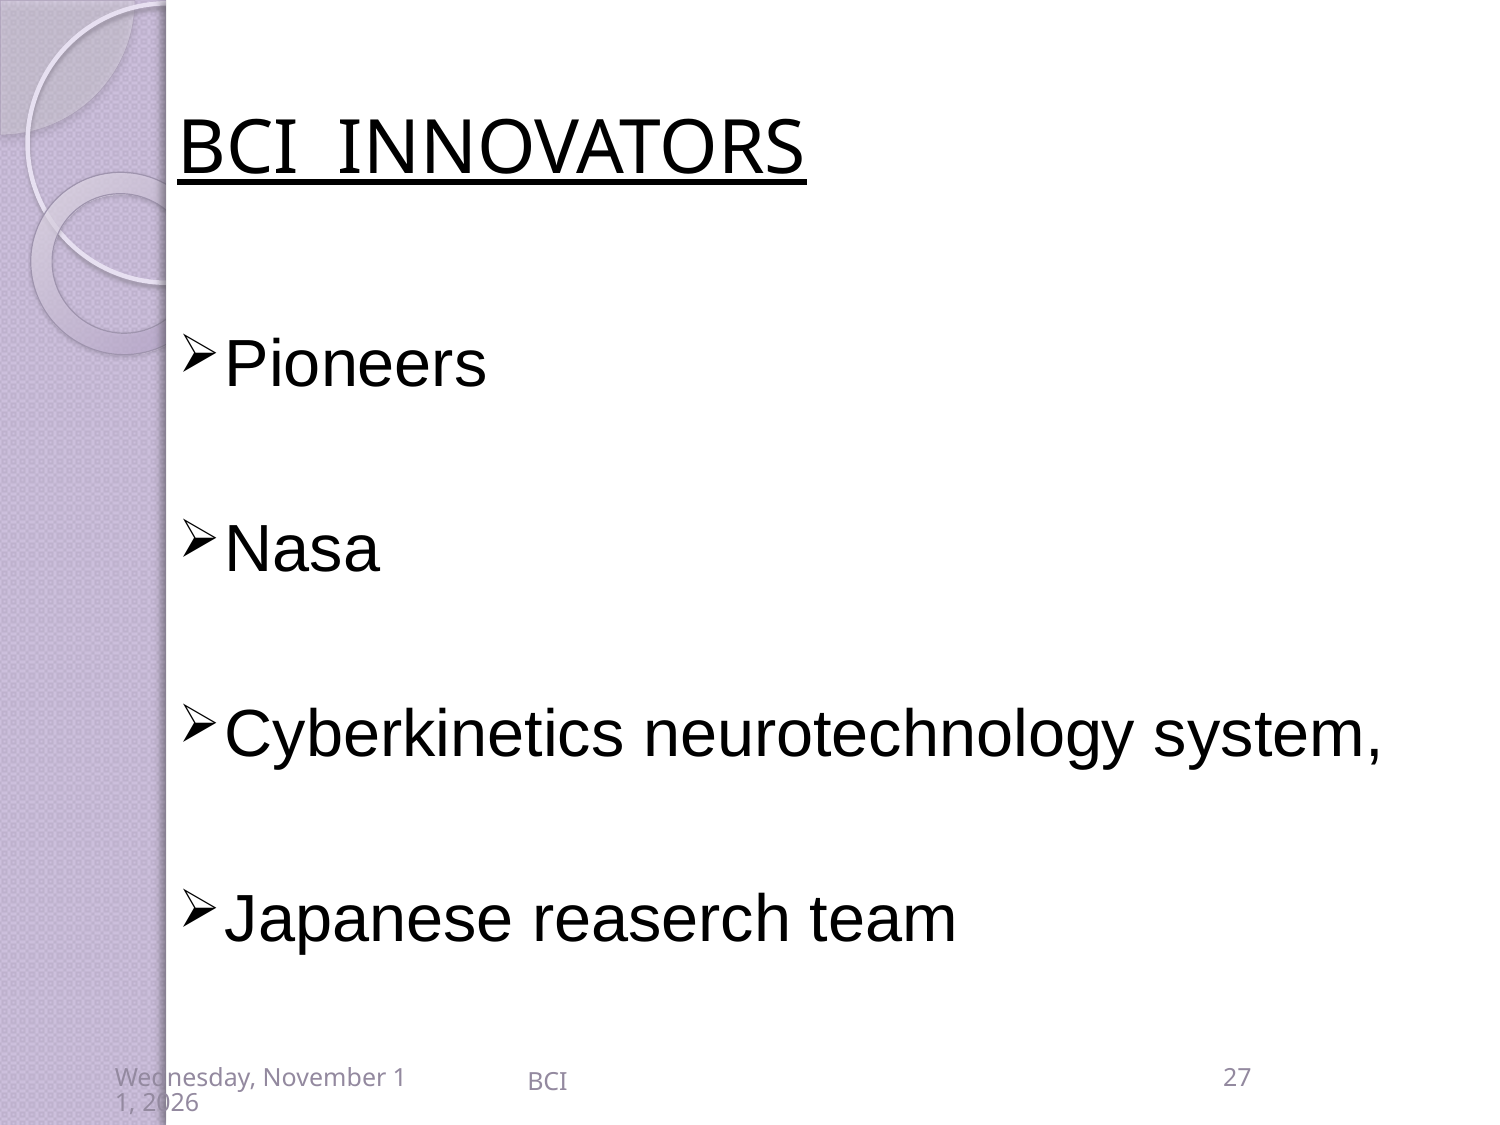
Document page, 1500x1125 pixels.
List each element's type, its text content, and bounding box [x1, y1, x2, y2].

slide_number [99, 1024, 425, 1103]
list Pioneers Nasa Cyberkinetics neurotechnology system, Japanese reaserch team [149, 312, 1463, 1013]
slide_number 27 [1074, 1024, 1400, 1103]
footer BCI [512, 1024, 988, 1103]
title BCI INNOVATORS [162, 50, 1500, 238]
